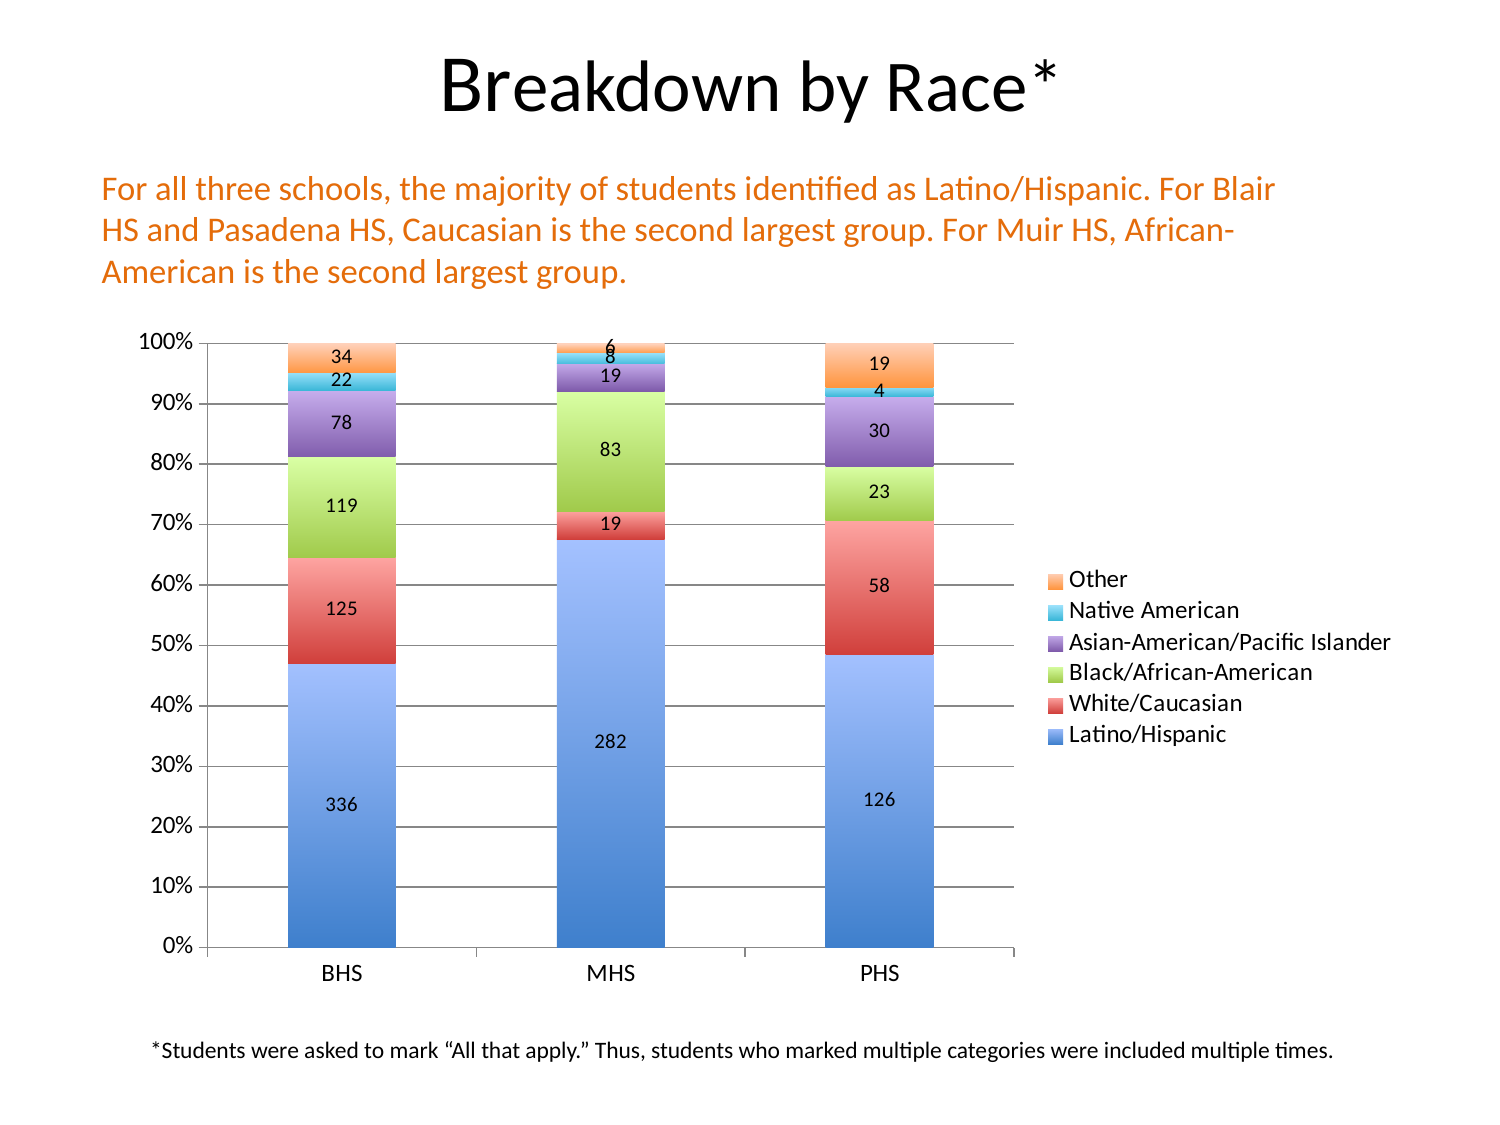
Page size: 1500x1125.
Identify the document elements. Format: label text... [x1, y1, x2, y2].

chart [111, 316, 1414, 1002]
text_box For all three schools, the majority of students identified as Latino/Hispanic. For Blair HS and Pasadena HS, Caucasian is the second largest group. For Muir HS, African-American is the second largest group. [86, 158, 1321, 299]
title Breakdown by Race* [135, 21, 1369, 138]
text_box *Students were asked to mark “All that apply.” Thus, students who marked multiple categories were included multiple times. [134, 1027, 1369, 1099]
